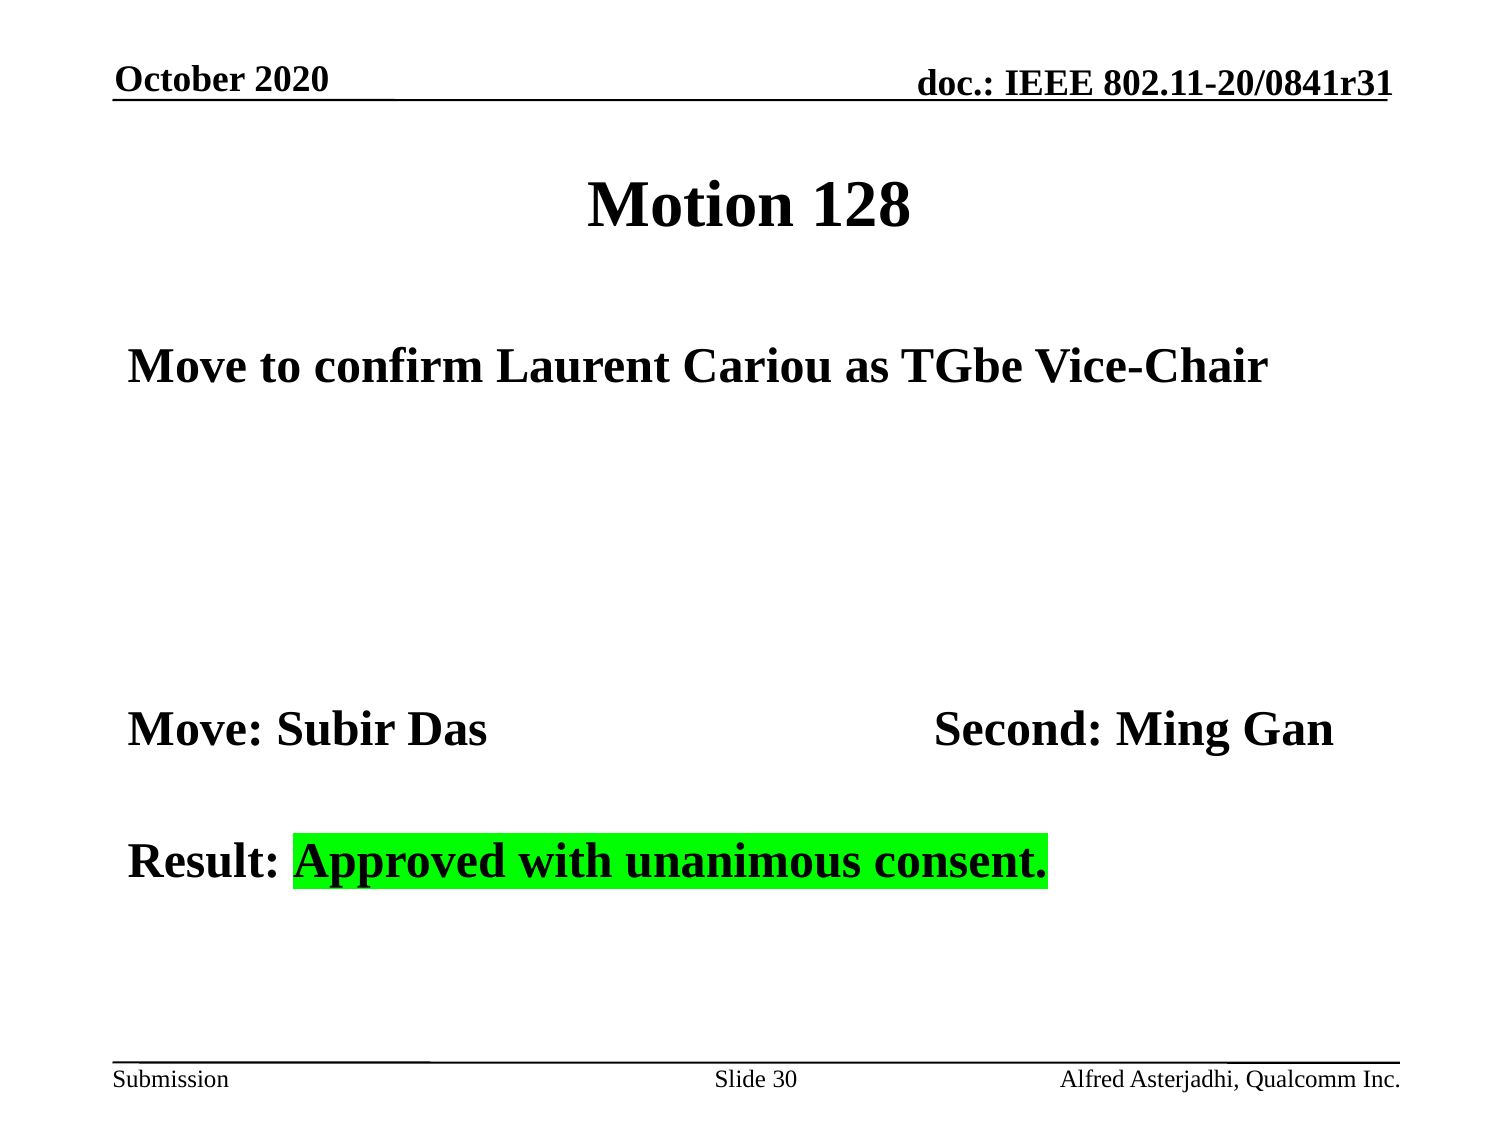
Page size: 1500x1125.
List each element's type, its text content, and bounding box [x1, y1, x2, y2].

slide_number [114, 54, 423, 100]
title Motion 128 [112, 112, 1388, 288]
list Move to confirm Laurent Cariou as TGbe Vice-Chair Move: Subir Das Second: Ming Gan Result: Approved with unanimous consent. [112, 324, 1388, 1000]
slide_number Slide 30 [712, 1061, 800, 1123]
footer Alfred Asterjadhi, Qualcomm Inc. [878, 1061, 1402, 1093]
